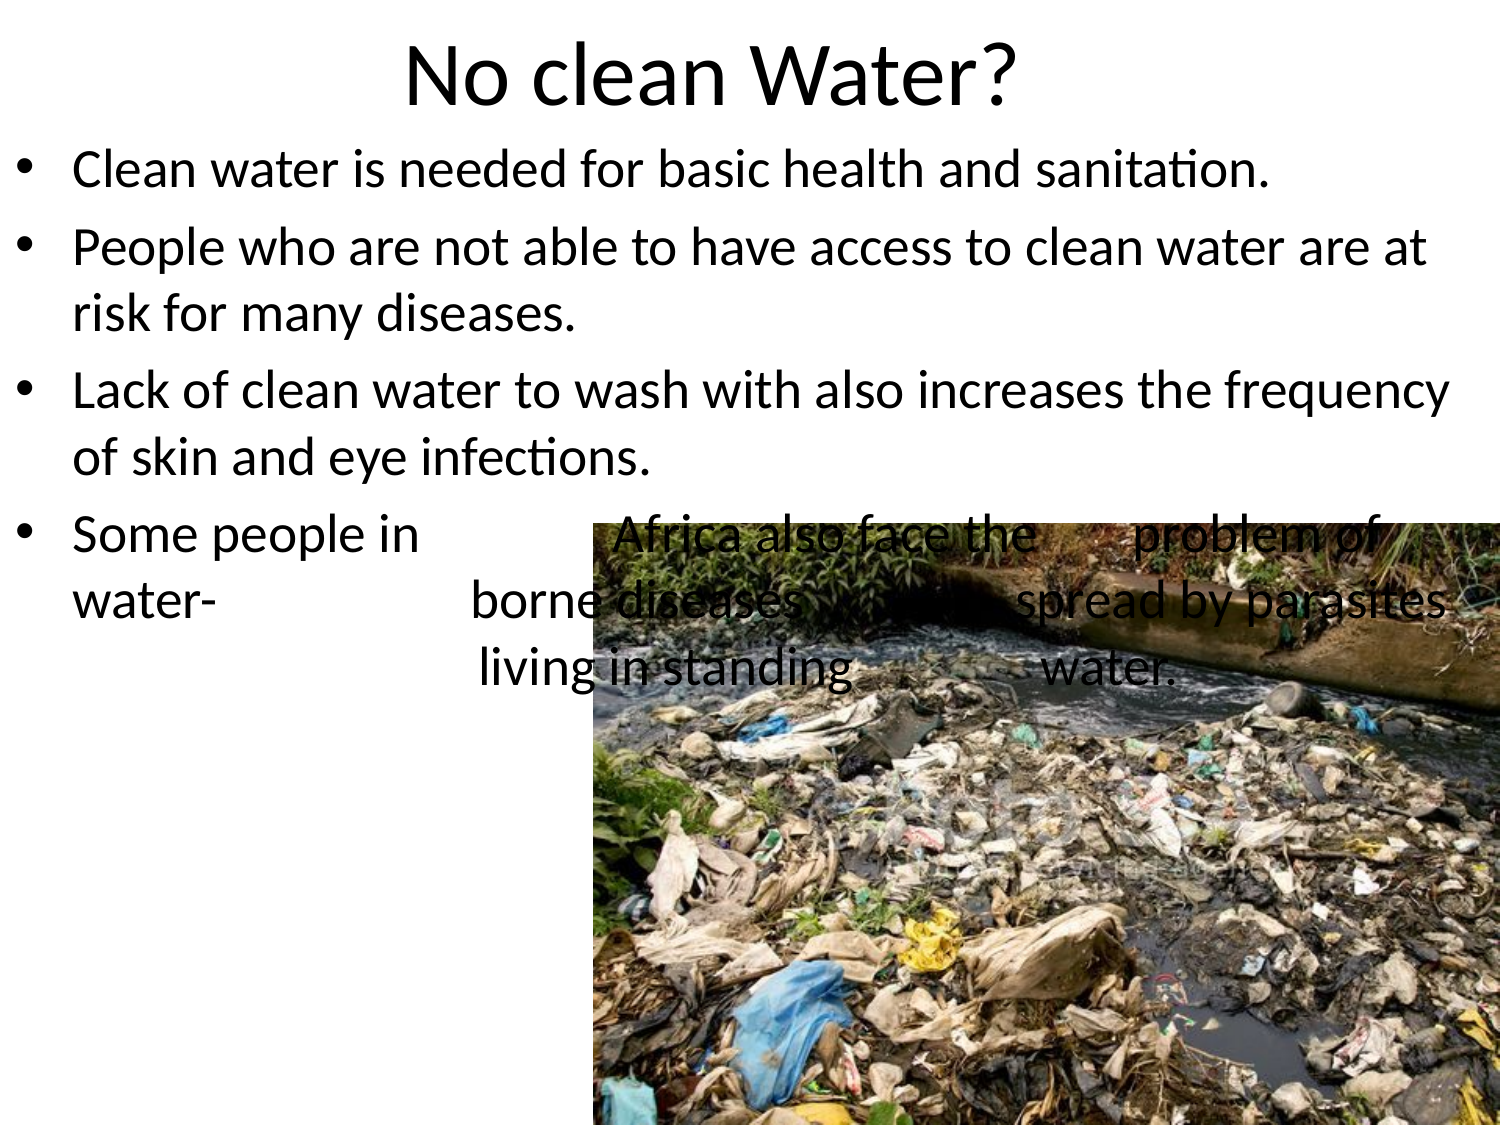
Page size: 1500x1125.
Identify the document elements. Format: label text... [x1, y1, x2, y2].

picture [593, 523, 1500, 1125]
title No clean Water? [0, 0, 1425, 125]
list Clean water is needed for basic health and sanitation. People who are not able to have access to clean water are at risk for many diseases. Lack of clean water to wash with also increases the frequency of skin and eye infections. Some people in Africa also face the problem of water- borne diseases spread by parasites living in standing water. [0, 125, 1500, 868]
